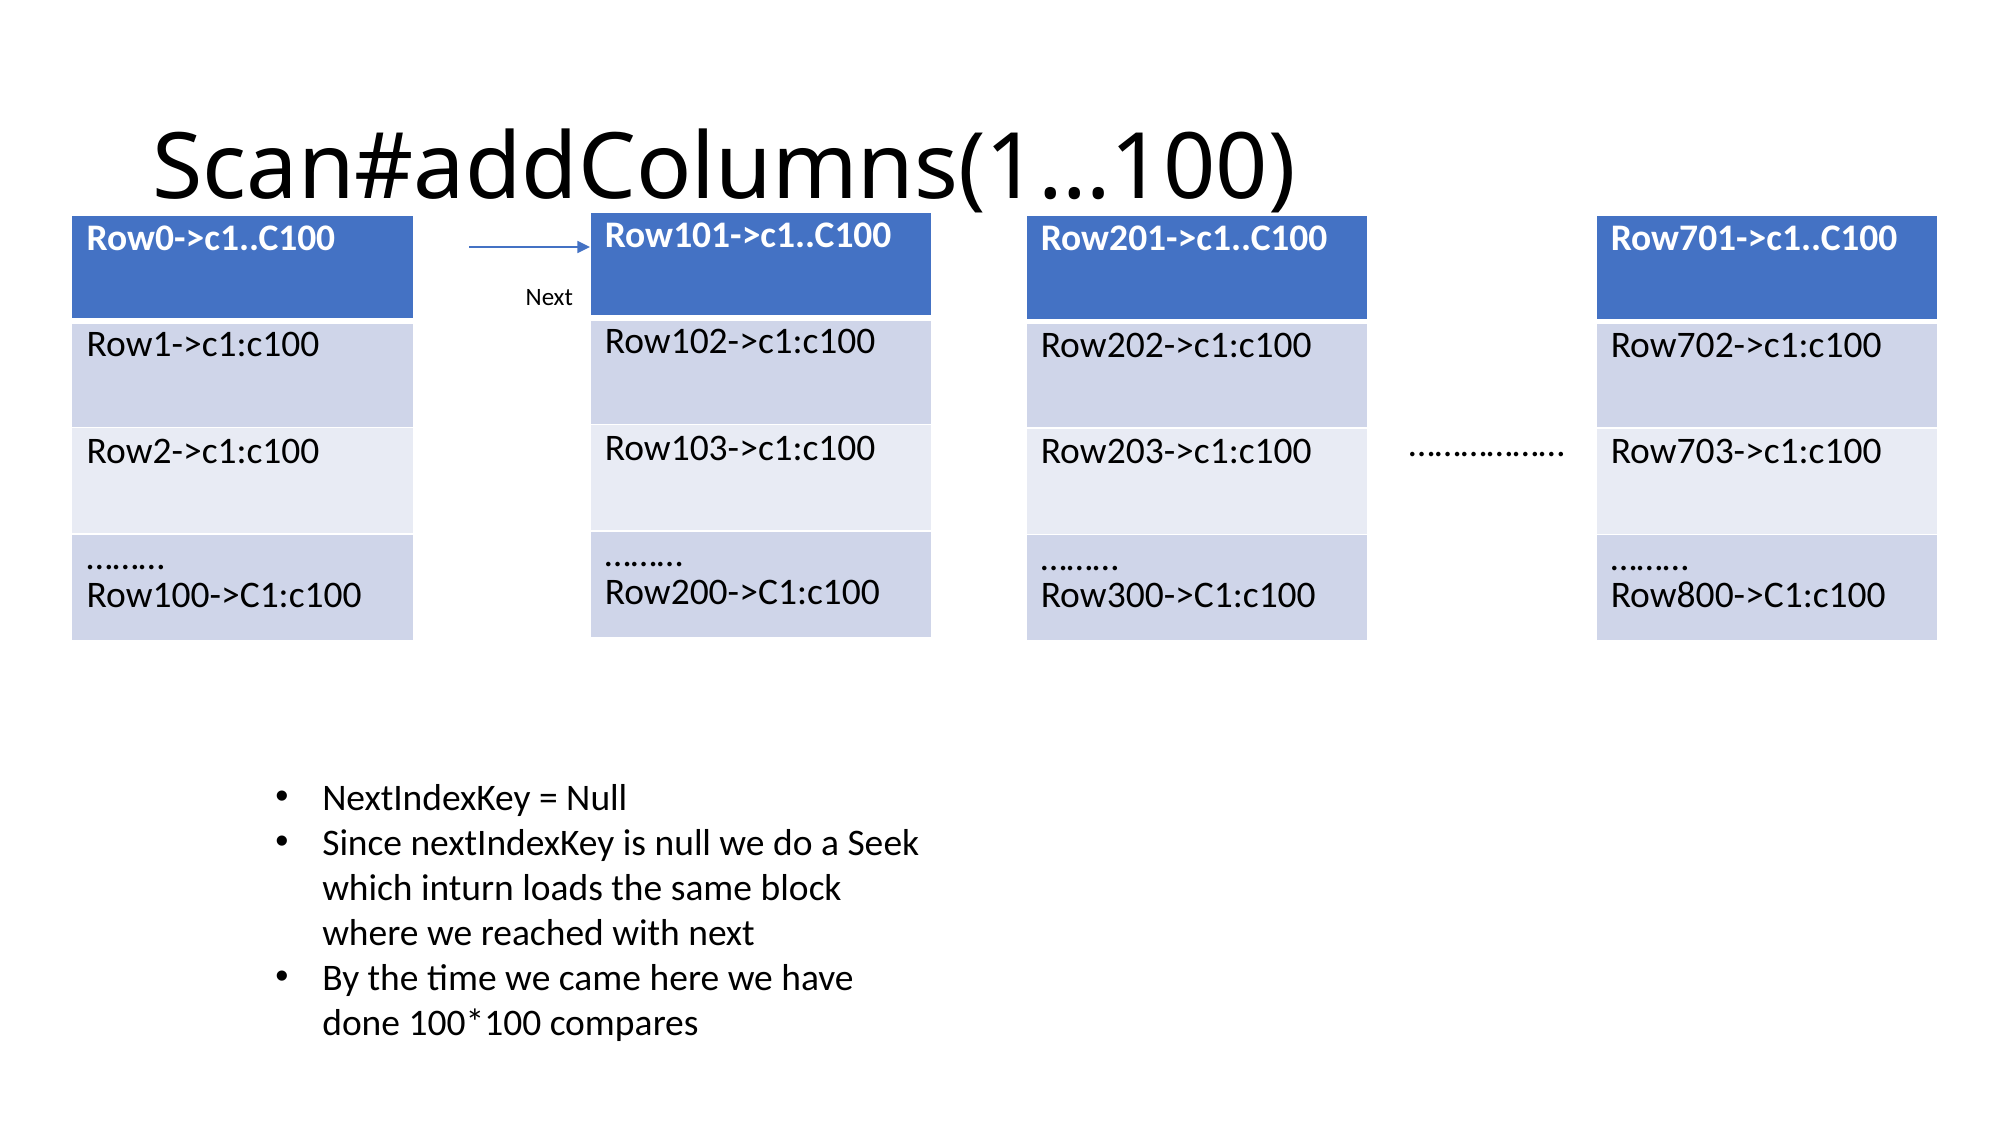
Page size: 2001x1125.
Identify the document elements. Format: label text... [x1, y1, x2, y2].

table_header Row0->c1..C100 [72, 216, 413, 318]
table_cell Row2->c1:c100 [72, 428, 413, 533]
table_header Row101->c1..C100 [591, 213, 931, 315]
text_box NextIndexKey = Null Since nextIndexKey is null we do a Seek which inturn loads the same block where we reached with next By the time we came here we have done 100*100 compares [260, 765, 945, 1096]
table_header Row201->c1..C100 [1027, 216, 1367, 319]
table_cell Row1->c1:c100 [72, 324, 413, 427]
table_cell Row703->c1:c100 [1597, 429, 1937, 534]
table_cell Row702->c1:c100 [1597, 324, 1937, 427]
table_cell Row102->c1:c100 [591, 321, 931, 424]
text_box ……………… [1394, 411, 1641, 472]
table_header Row701->c1..C100 [1597, 216, 1937, 319]
title Scan#addColumns(1…100) [137, 59, 1863, 278]
table_cell ……… Row300->C1:c100 [1027, 535, 1367, 640]
table_cell Row103->c1:c100 [591, 425, 931, 530]
table_cell ……… Row200->C1:c100 [591, 532, 931, 637]
table_cell Row202->c1:c100 [1027, 324, 1367, 427]
table_cell ……… Row100->C1:c100 [72, 535, 413, 640]
table_cell ……… Row800->C1:c100 [1597, 535, 1937, 640]
text_box Next [510, 273, 590, 318]
table_cell Row203->c1:c100 [1027, 429, 1367, 534]
